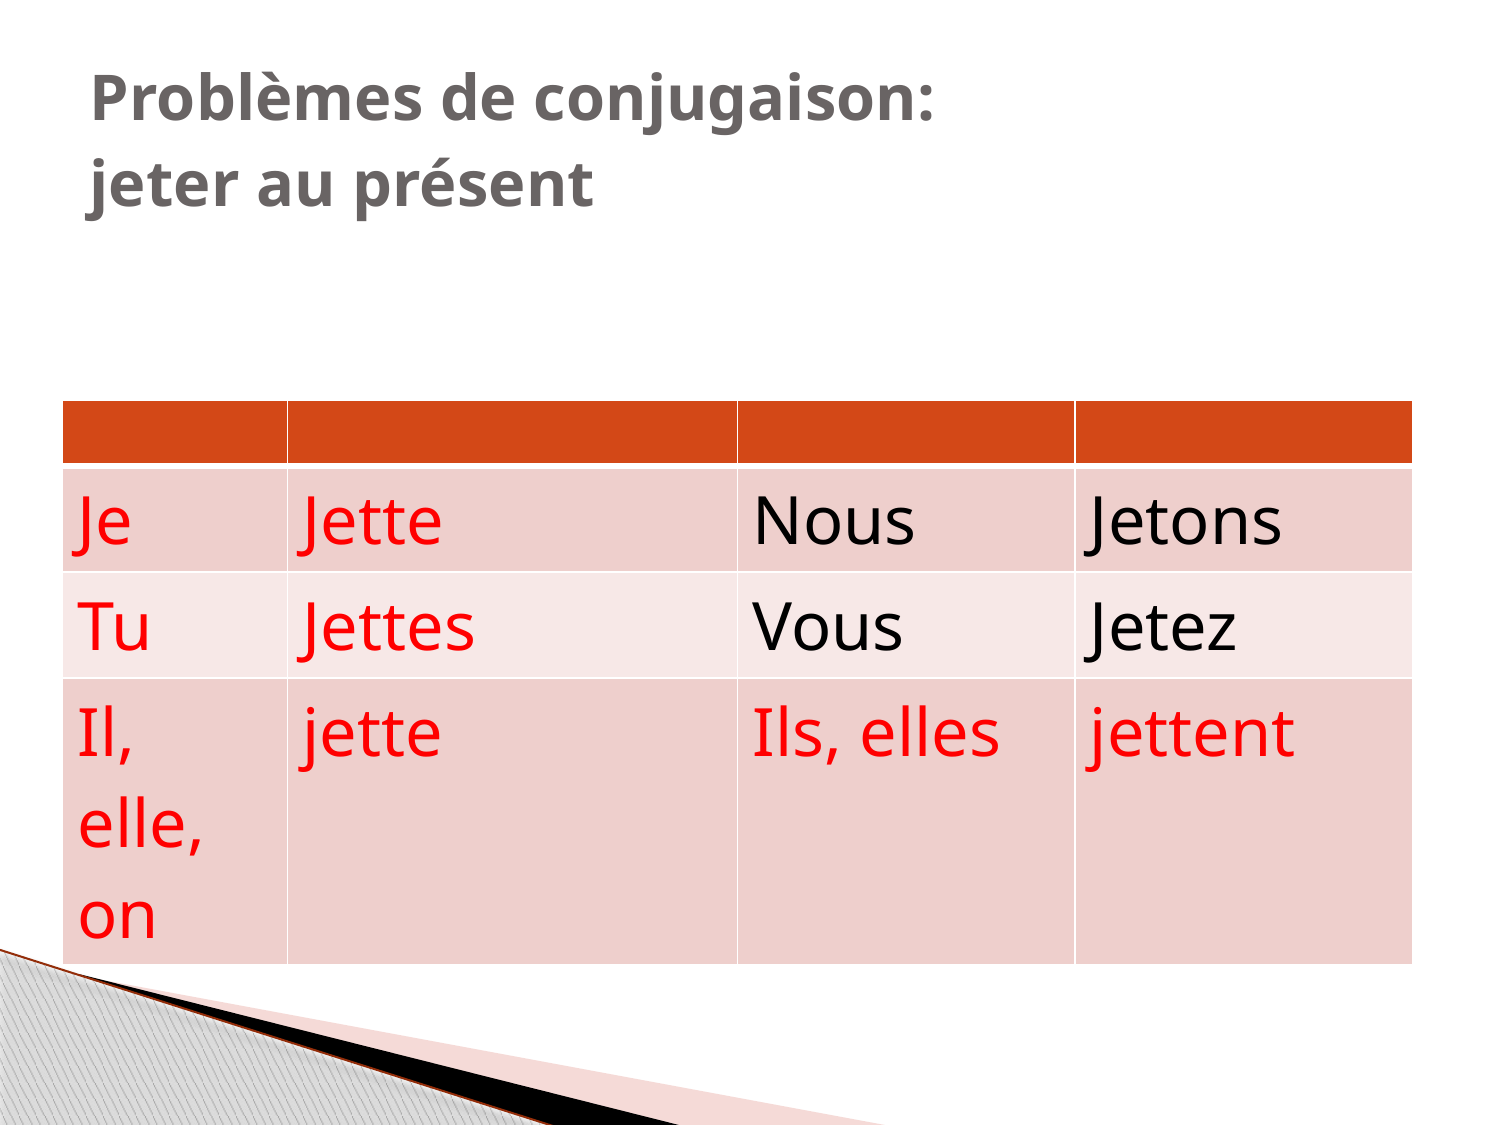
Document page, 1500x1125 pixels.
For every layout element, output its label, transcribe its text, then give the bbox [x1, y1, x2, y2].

table_header [738, 401, 1074, 463]
table_cell Il, elle, on [63, 679, 287, 964]
table_cell Je [63, 469, 287, 571]
table_header [63, 401, 287, 463]
table_header [1076, 401, 1412, 463]
table_cell Ils, elles [738, 679, 1074, 964]
table_cell Tu [63, 573, 287, 677]
table_cell Nous [738, 469, 1074, 571]
table_cell Vous [738, 573, 1074, 677]
table_cell jette [288, 679, 737, 964]
table_header [288, 401, 737, 463]
title Problèmes de conjugaison: jeter au présent [75, 45, 1425, 233]
table_cell Jetez [1076, 573, 1412, 677]
table_cell jettent [1076, 679, 1412, 964]
table_cell Jetons [1076, 469, 1412, 571]
table_cell Jettes [288, 573, 737, 677]
table_cell Jette [288, 469, 737, 571]
